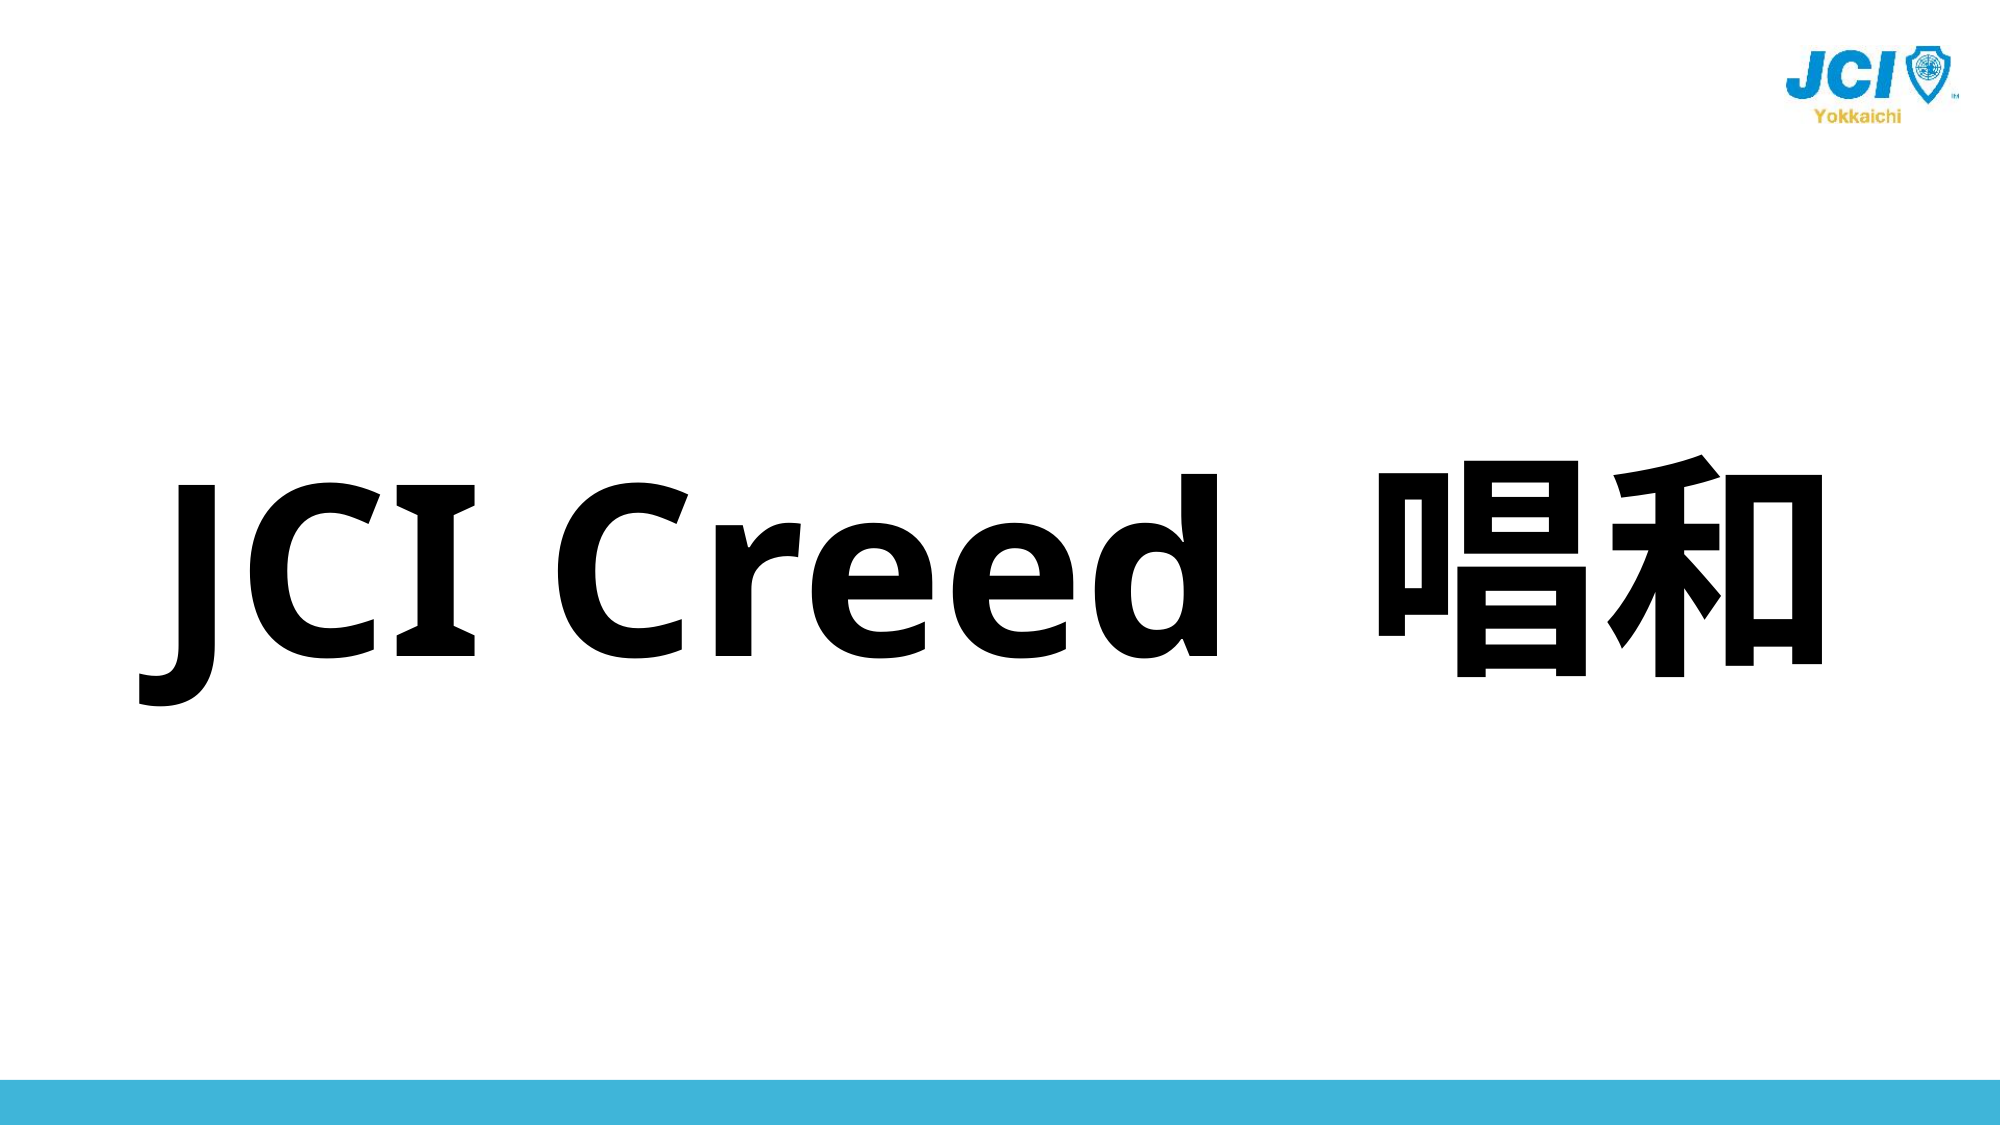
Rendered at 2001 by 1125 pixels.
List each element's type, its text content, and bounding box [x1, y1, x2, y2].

text_box JCI Creed 唱和 [0, 0, 2000, 1125]
